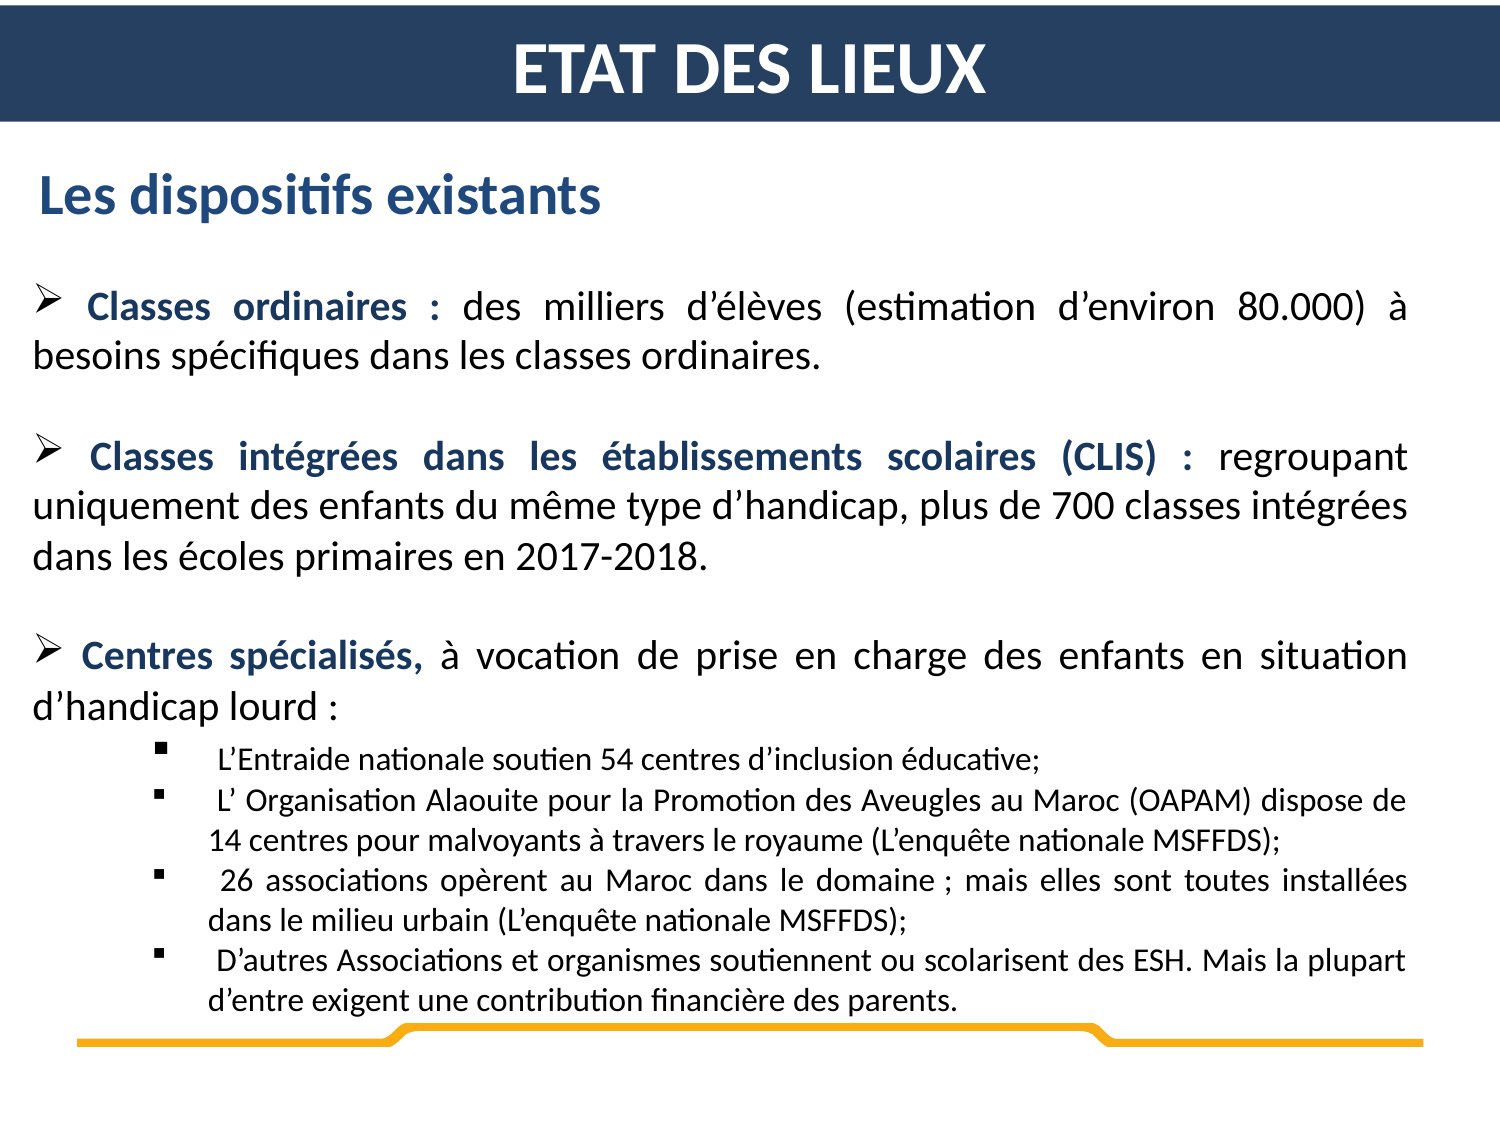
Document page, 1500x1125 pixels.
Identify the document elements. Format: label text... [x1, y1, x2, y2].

text_box Les dispositifs existants [0, 148, 644, 244]
text_box Etat des lieux [0, 5, 1500, 122]
text_box Classes ordinaires : des milliers d’élèves (estimation d’environ 80.000) à besoins spécifiques dans les classes ordinaires. Classes intégrées dans les établissements scolaires (CLIS) : regroupant uniquement des enfants du même type d’handicap, plus de 700 classes intégrées dans les écoles primaires en 2017-2018. Centres spécialisés, à vocation de prise en charge des enfants en situation d’handicap lourd : L’Entraide nationale soutien 54 centres d’inclusion éducative; L’ Organisation Alaouite pour la Promotion des Aveugles au Maroc (OAPAM) dispose de 14 centres pour malvoyants à travers le royaume (L’enquête nationale MSFFDS); 26 associations opèrent au Maroc dans le domaine ; mais elles sont toutes installées dans le milieu urbain (L’enquête nationale MSFFDS); D’autres Associations et organismes soutiennent ou scolarisent des ESH. Mais la plupart d’entre exigent une contribution financière des parents. [17, 270, 1424, 1026]
